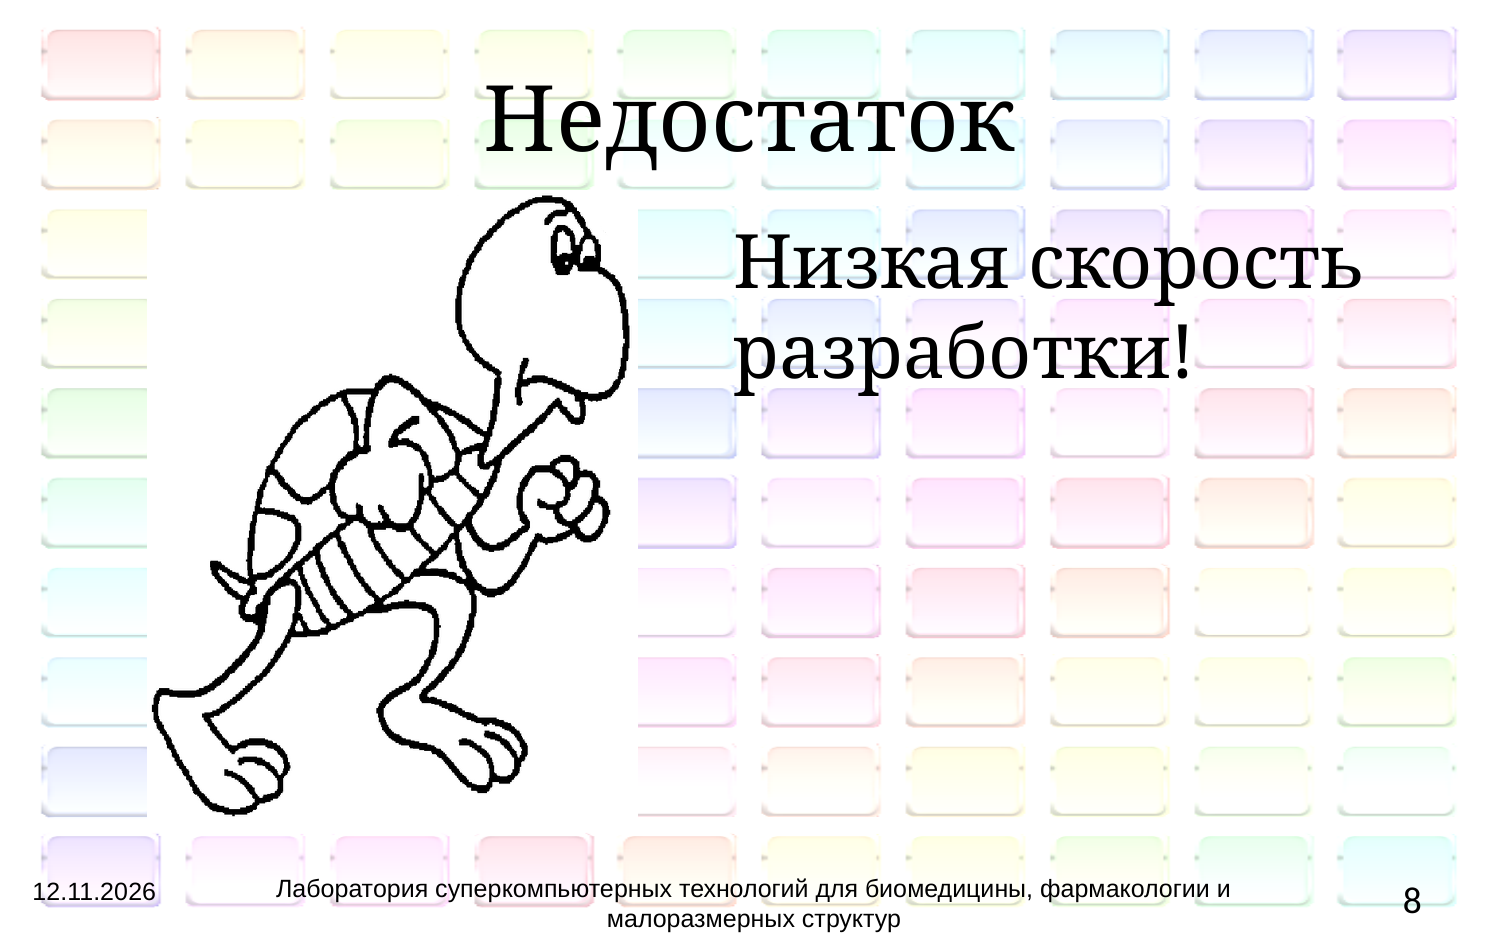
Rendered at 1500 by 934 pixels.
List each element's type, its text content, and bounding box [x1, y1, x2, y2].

text_box Низкая скорость разработки! [718, 206, 1412, 402]
picture [0, 0, 1500, 934]
text_box 8 [1387, 868, 1473, 918]
text_box 06.12.2012 [17, 868, 183, 918]
title Недостаток [75, 37, 1425, 193]
text_box Лаборатория суперкомпьютерных технологий для биомедицины, фармакологии и малоразмерных структур [171, 864, 1338, 915]
